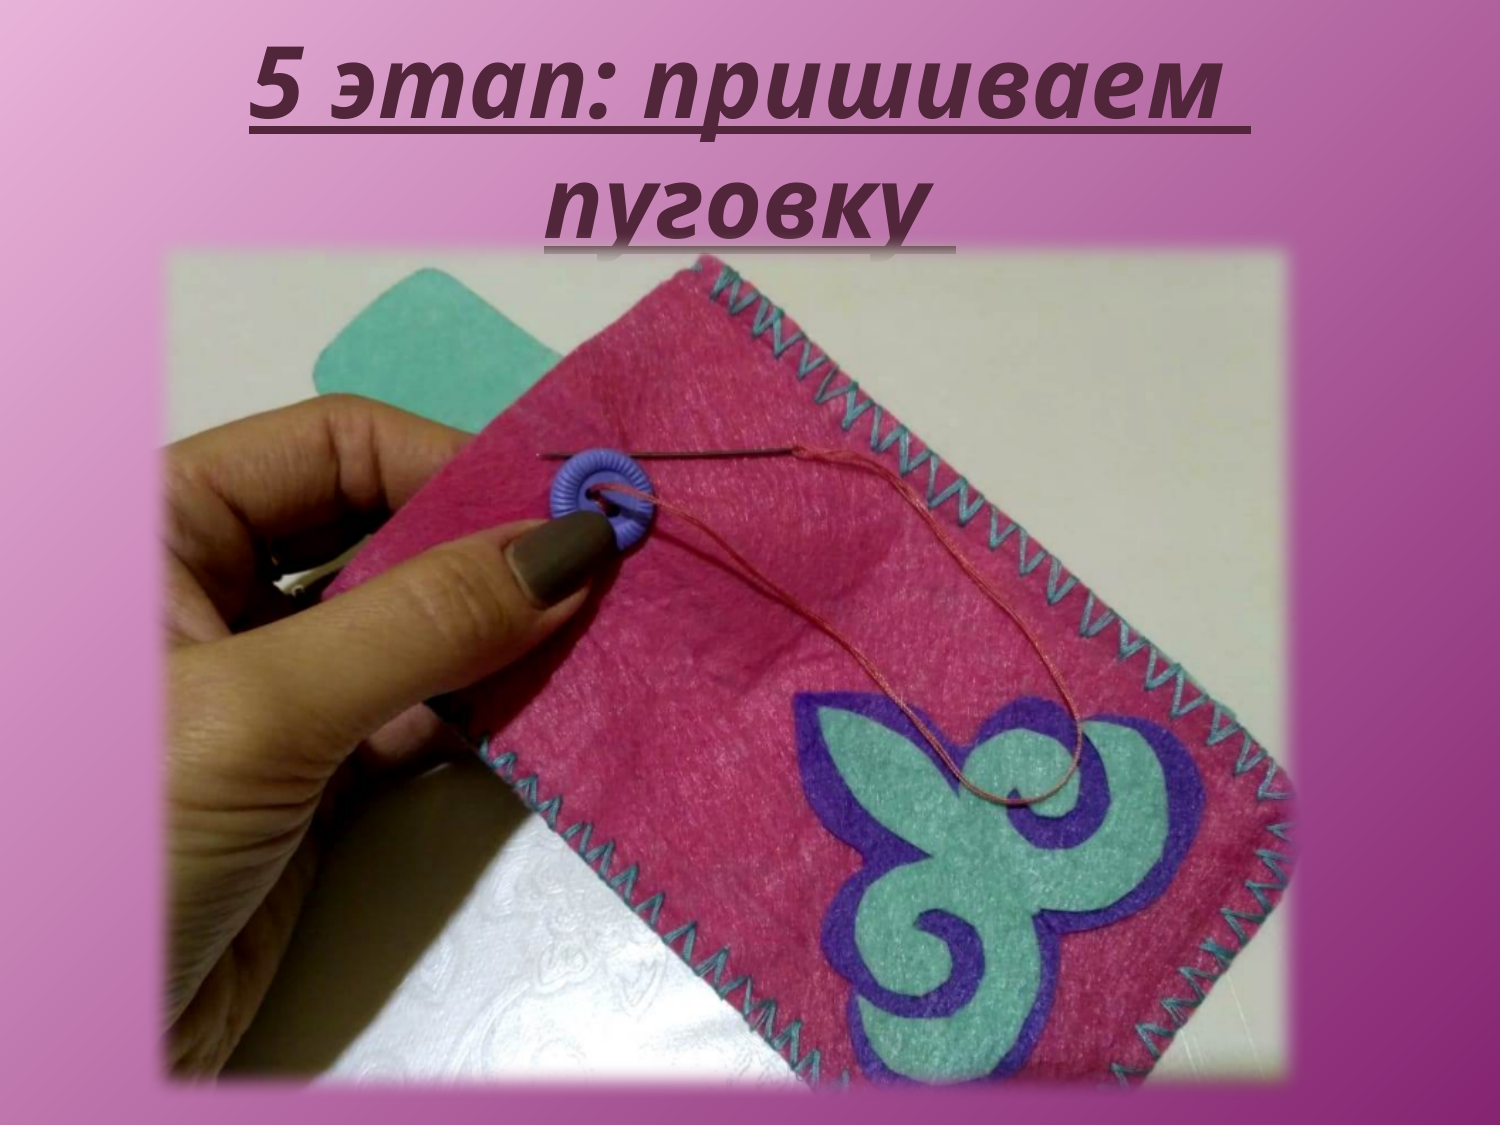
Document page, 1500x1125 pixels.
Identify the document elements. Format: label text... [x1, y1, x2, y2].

picture [147, 231, 1306, 1101]
title 5 этап: пришиваем пуговку [75, 45, 1425, 233]
